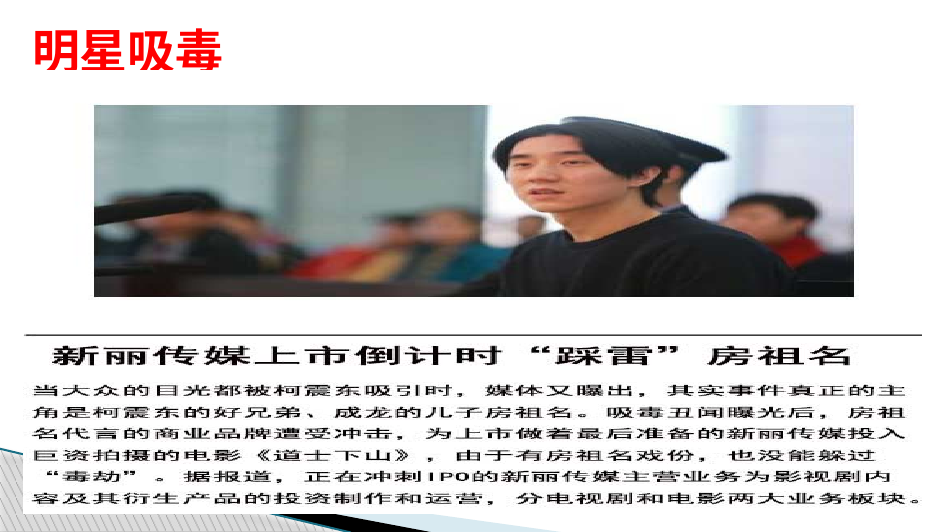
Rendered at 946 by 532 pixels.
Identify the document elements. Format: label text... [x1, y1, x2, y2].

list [23, 70, 922, 514]
title 明星吸毒 [23, 5, 875, 70]
